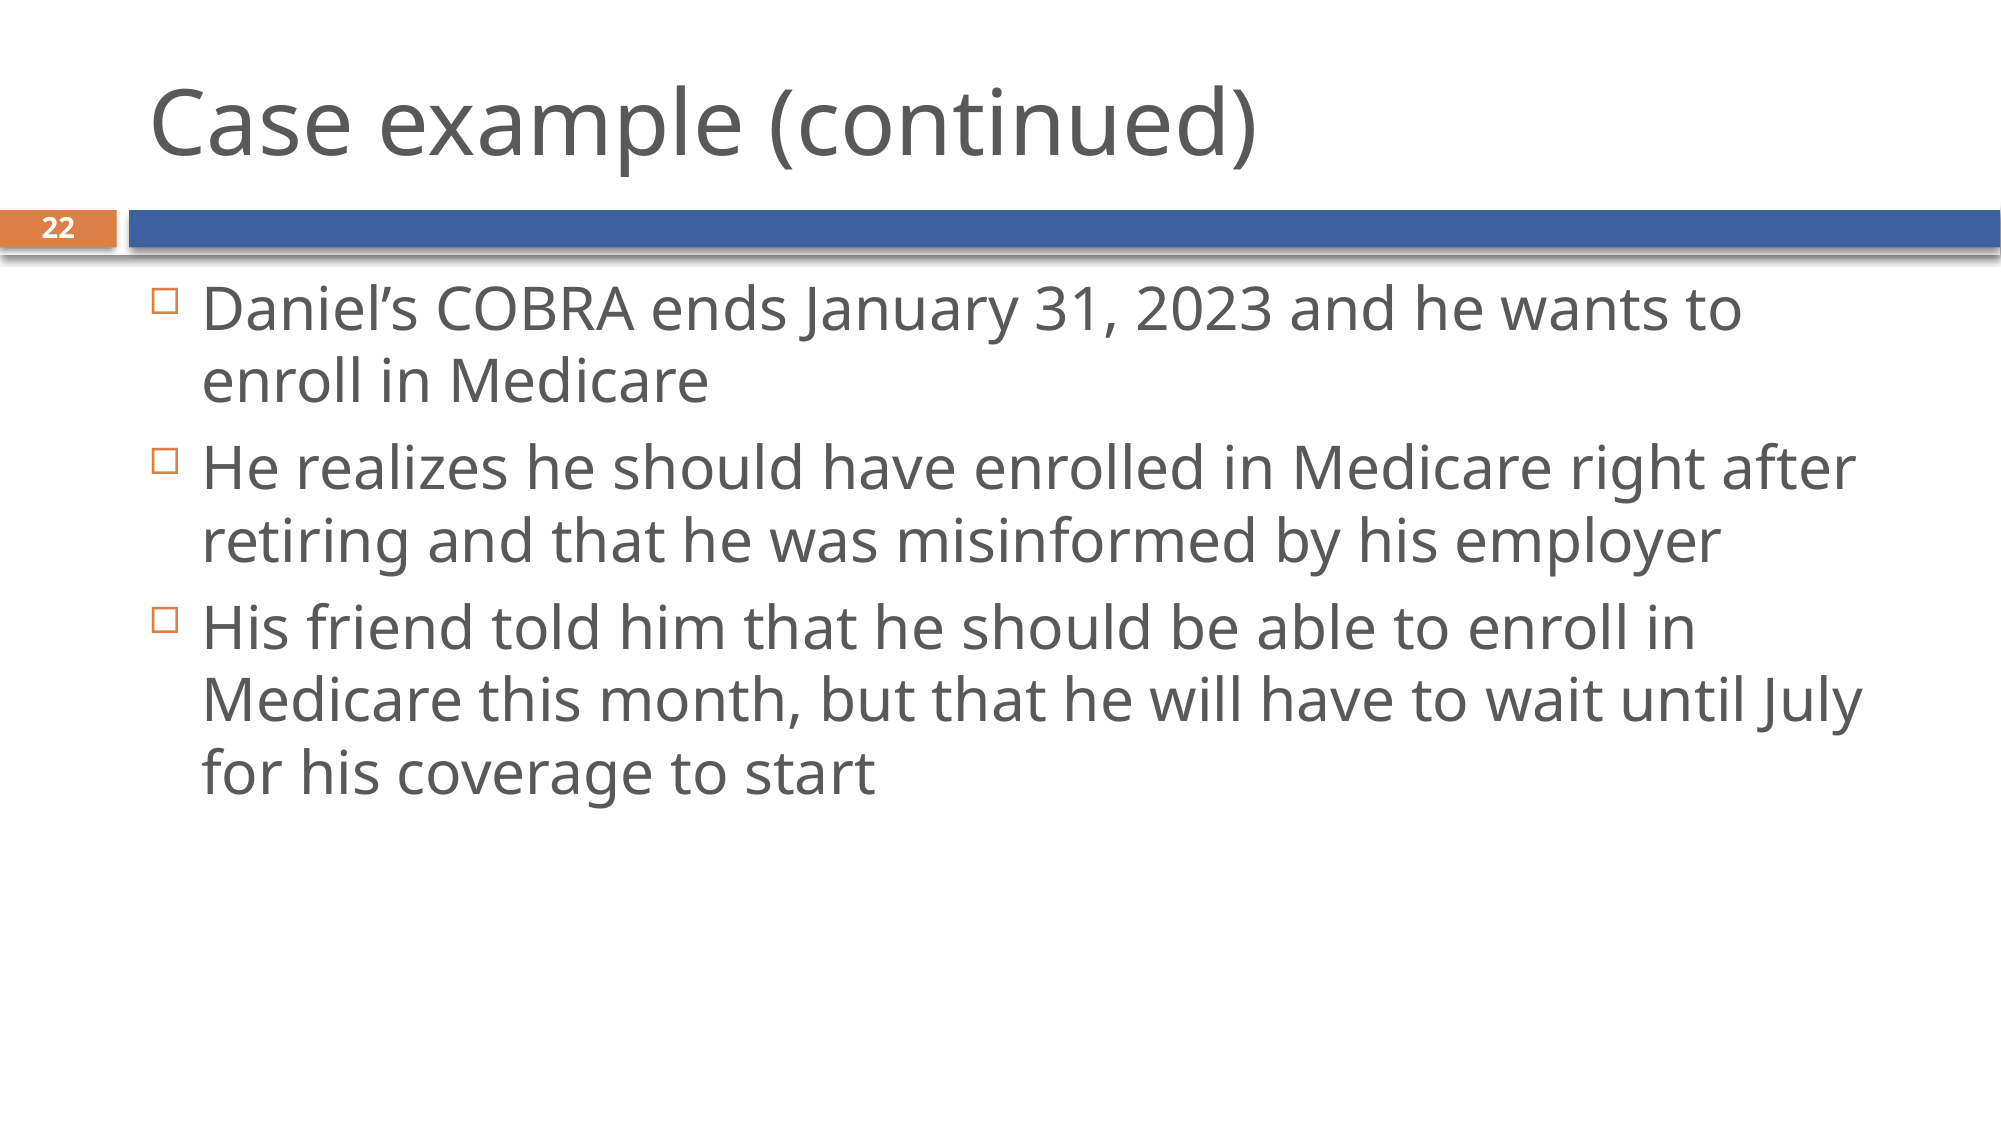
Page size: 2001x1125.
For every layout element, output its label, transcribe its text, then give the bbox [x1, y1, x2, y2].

list Daniel’s COBRA ends January 31, 2023 and he wants to enroll in Medicare He realizes he should have enrolled in Medicare right after retiring and that he was misinformed by his employer His friend told him that he should be able to enroll in Medicare this month, but that he will have to wait until July for his coverage to start [133, 262, 1918, 758]
slide_number 22 [0, 208, 117, 249]
title Case example (continued) [133, 37, 1918, 200]
